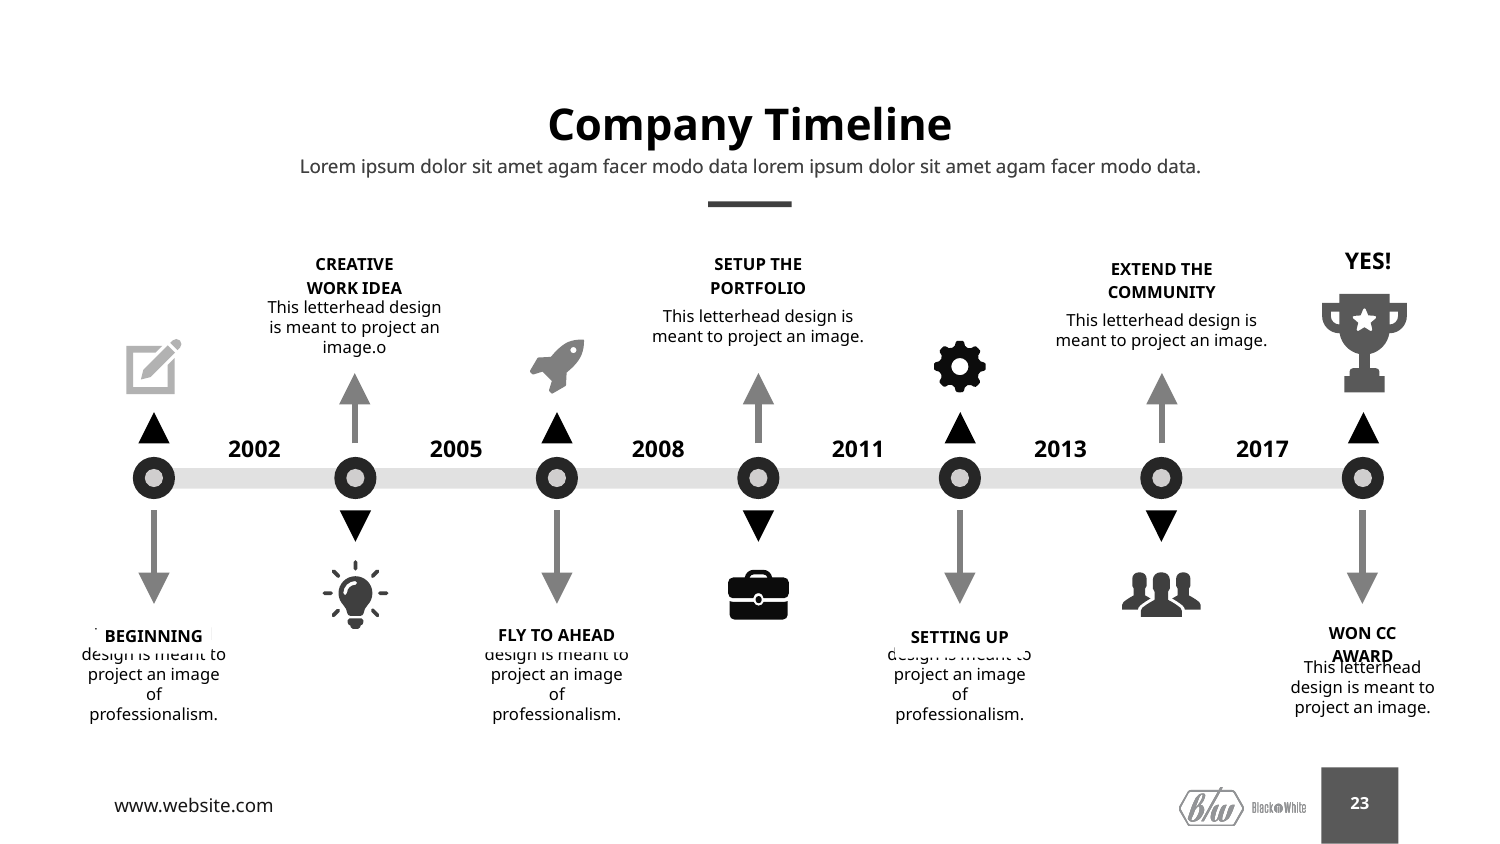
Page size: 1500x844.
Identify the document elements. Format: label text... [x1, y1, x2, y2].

text_box [742, 510, 775, 542]
text_box [728, 569, 789, 620]
text_box [332, 609, 340, 618]
text_box BEGINNING [96, 619, 212, 654]
text_box Lorem ipsum dolor sit amet agam facer modo data lorem ipsum dolor sit amet agam facer modo data. [103, 146, 1397, 189]
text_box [132, 456, 1385, 500]
text_box This letterhead design is meant to project an image.o [259, 298, 450, 355]
text_box [1145, 510, 1178, 542]
text_box [1322, 293, 1407, 393]
text_box This letterhead design is meant to project an image. [1285, 658, 1441, 715]
text_box [371, 569, 379, 578]
text_box 2005 [416, 429, 497, 455]
text_box [530, 339, 585, 394]
text_box [339, 510, 372, 542]
text_box [170, 338, 182, 351]
text_box [377, 591, 389, 596]
text_box 2017 [1222, 429, 1303, 455]
text_box [708, 201, 792, 208]
text_box [1140, 572, 1182, 617]
text_box SETTING UP [894, 619, 1025, 658]
slide_number www.website.com [103, 782, 293, 827]
text_box 2002 [214, 429, 295, 455]
text_box [322, 591, 333, 596]
text_box [332, 569, 341, 578]
text_box This letterhead design is meant to project an image of professionalism. [887, 633, 1033, 715]
picture [1179, 786, 1306, 826]
text_box [1122, 572, 1151, 610]
text_box [347, 618, 364, 629]
text_box This letterhead design is meant to project an image. [642, 297, 875, 355]
title Company Timeline [103, 88, 1397, 146]
text_box [944, 412, 976, 444]
text_box YES! [1339, 249, 1398, 275]
text_box This letterhead design is meant to project an image of professionalism. [484, 653, 630, 715]
text_box 2008 [617, 429, 699, 455]
text_box [1172, 572, 1201, 610]
text_box [138, 412, 170, 444]
text_box FLY TO AHEAD [479, 619, 635, 653]
text_box [371, 608, 379, 618]
text_box [353, 560, 358, 571]
text_box SETUP THE PORTFOLIO [681, 249, 836, 297]
text_box This letterhead design is meant to project an image of professionalism. [81, 633, 227, 715]
text_box 2013 [1020, 429, 1101, 455]
text_box WON CC AWARD [1297, 619, 1428, 658]
text_box [1347, 412, 1380, 444]
text_box This letterhead design is meant to project an image. [1054, 301, 1270, 359]
text_box CREATIVE WORK IDEA [295, 249, 414, 298]
text_box [140, 345, 176, 380]
text_box 2011 [817, 429, 899, 455]
text_box [934, 340, 986, 393]
text_box [338, 576, 373, 616]
text_box [126, 345, 175, 395]
text_box EXTEND THE COMMUNITY [1103, 249, 1221, 301]
text_box [541, 412, 573, 444]
